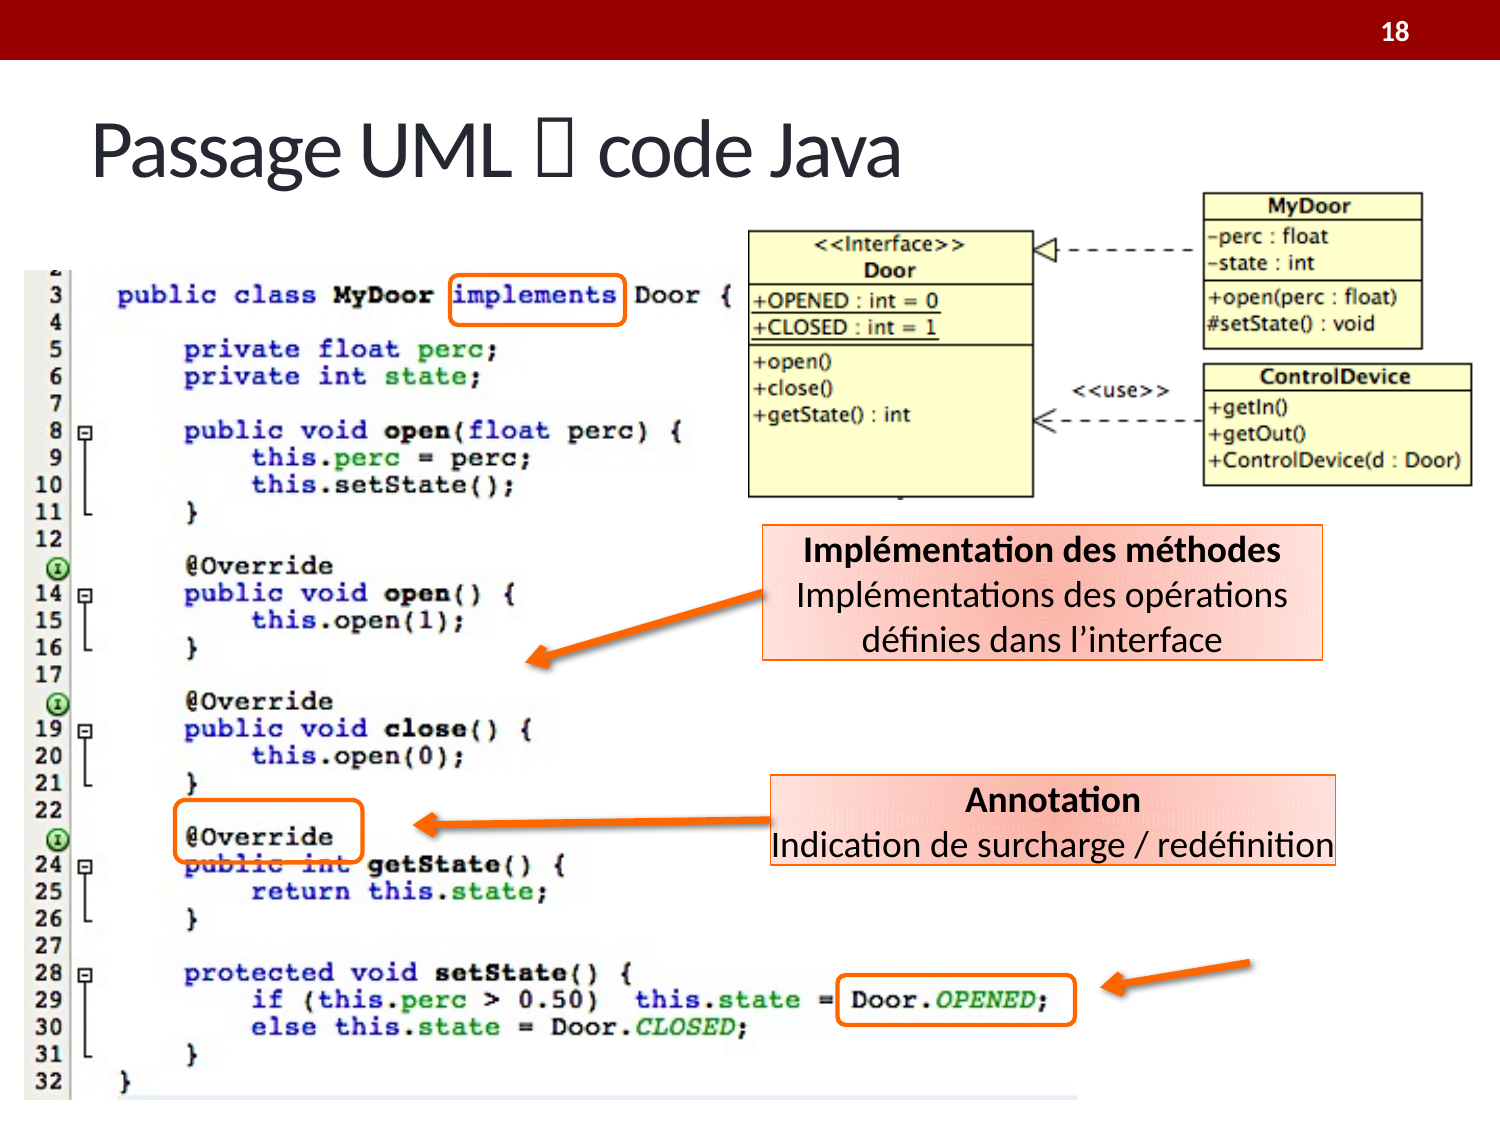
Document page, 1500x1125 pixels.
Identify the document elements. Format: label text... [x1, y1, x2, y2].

slide_number 18 [1250, 3, 1425, 57]
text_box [1099, 962, 1251, 988]
text_box Annotation Indication de surcharge / redéfinition [1085, 774, 1336, 866]
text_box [412, 820, 763, 826]
text_box Implémentation des méthodes Implémentations des opérations définies dans l’interface [1085, 524, 1323, 661]
picture [24, 187, 1486, 1101]
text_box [524, 592, 763, 663]
title Passage UML  code Java [75, 62, 1425, 225]
